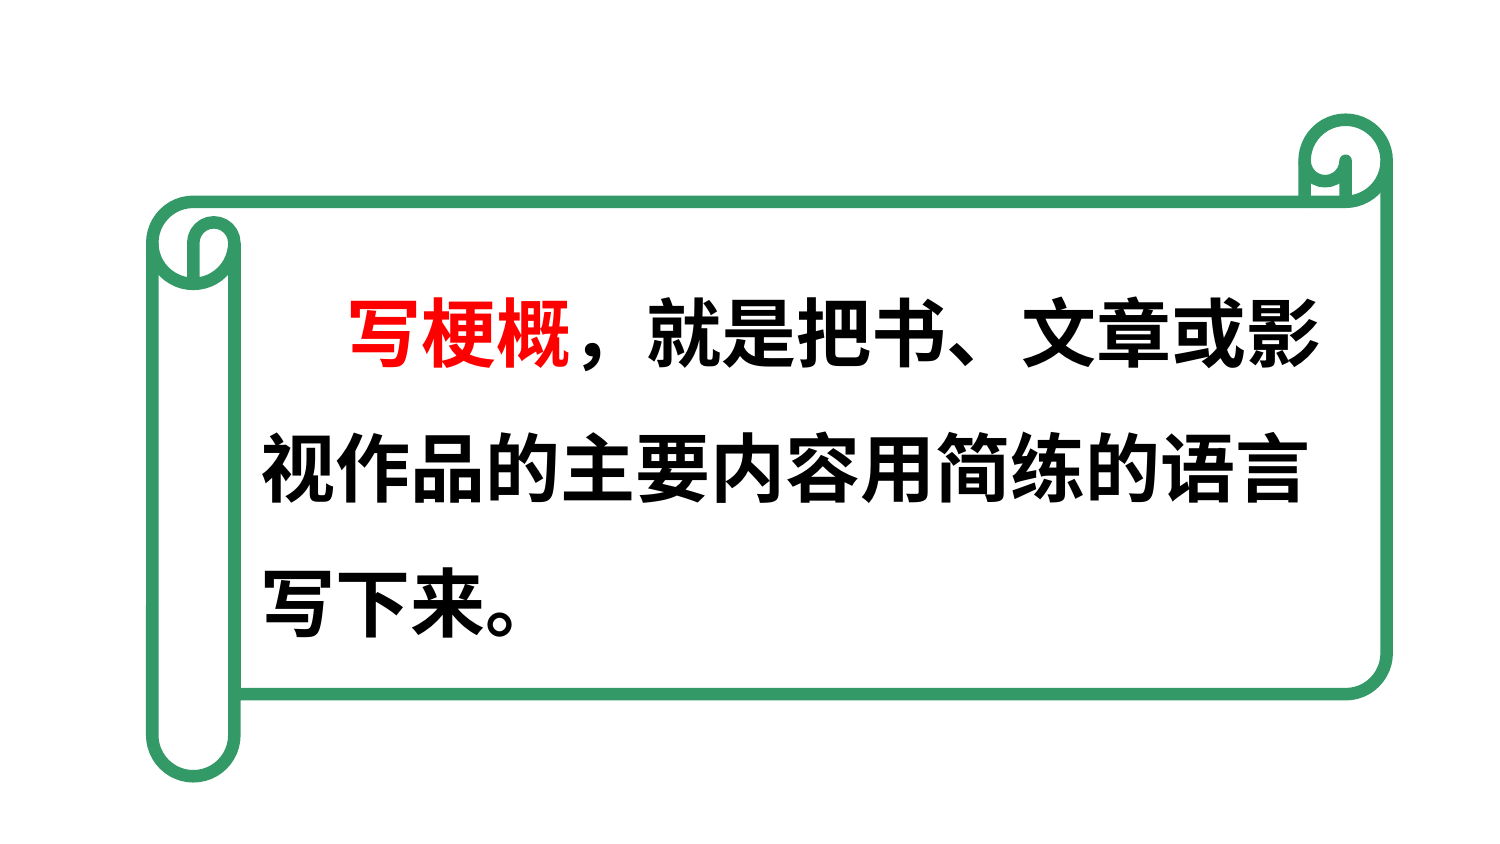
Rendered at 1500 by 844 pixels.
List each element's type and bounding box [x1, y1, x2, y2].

text_box [152, 119, 1387, 777]
